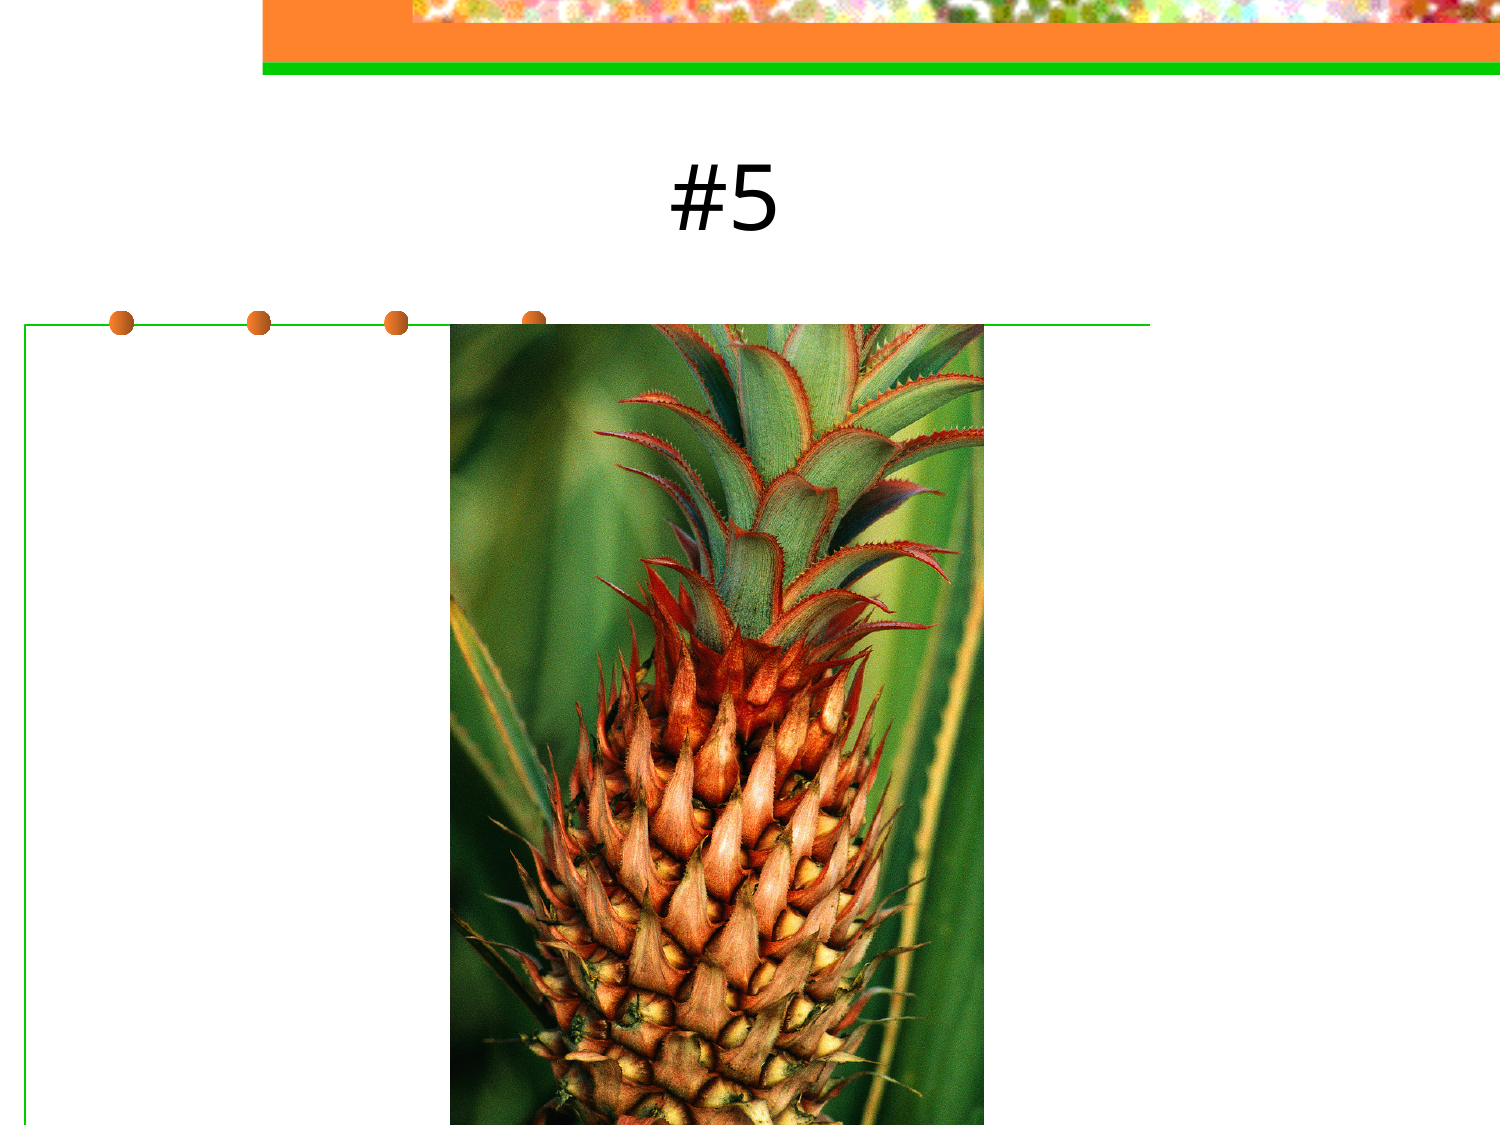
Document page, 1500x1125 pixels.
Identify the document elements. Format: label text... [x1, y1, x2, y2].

title #5 [87, 99, 1363, 288]
picture [449, 324, 984, 1125]
picture [412, 0, 1500, 23]
